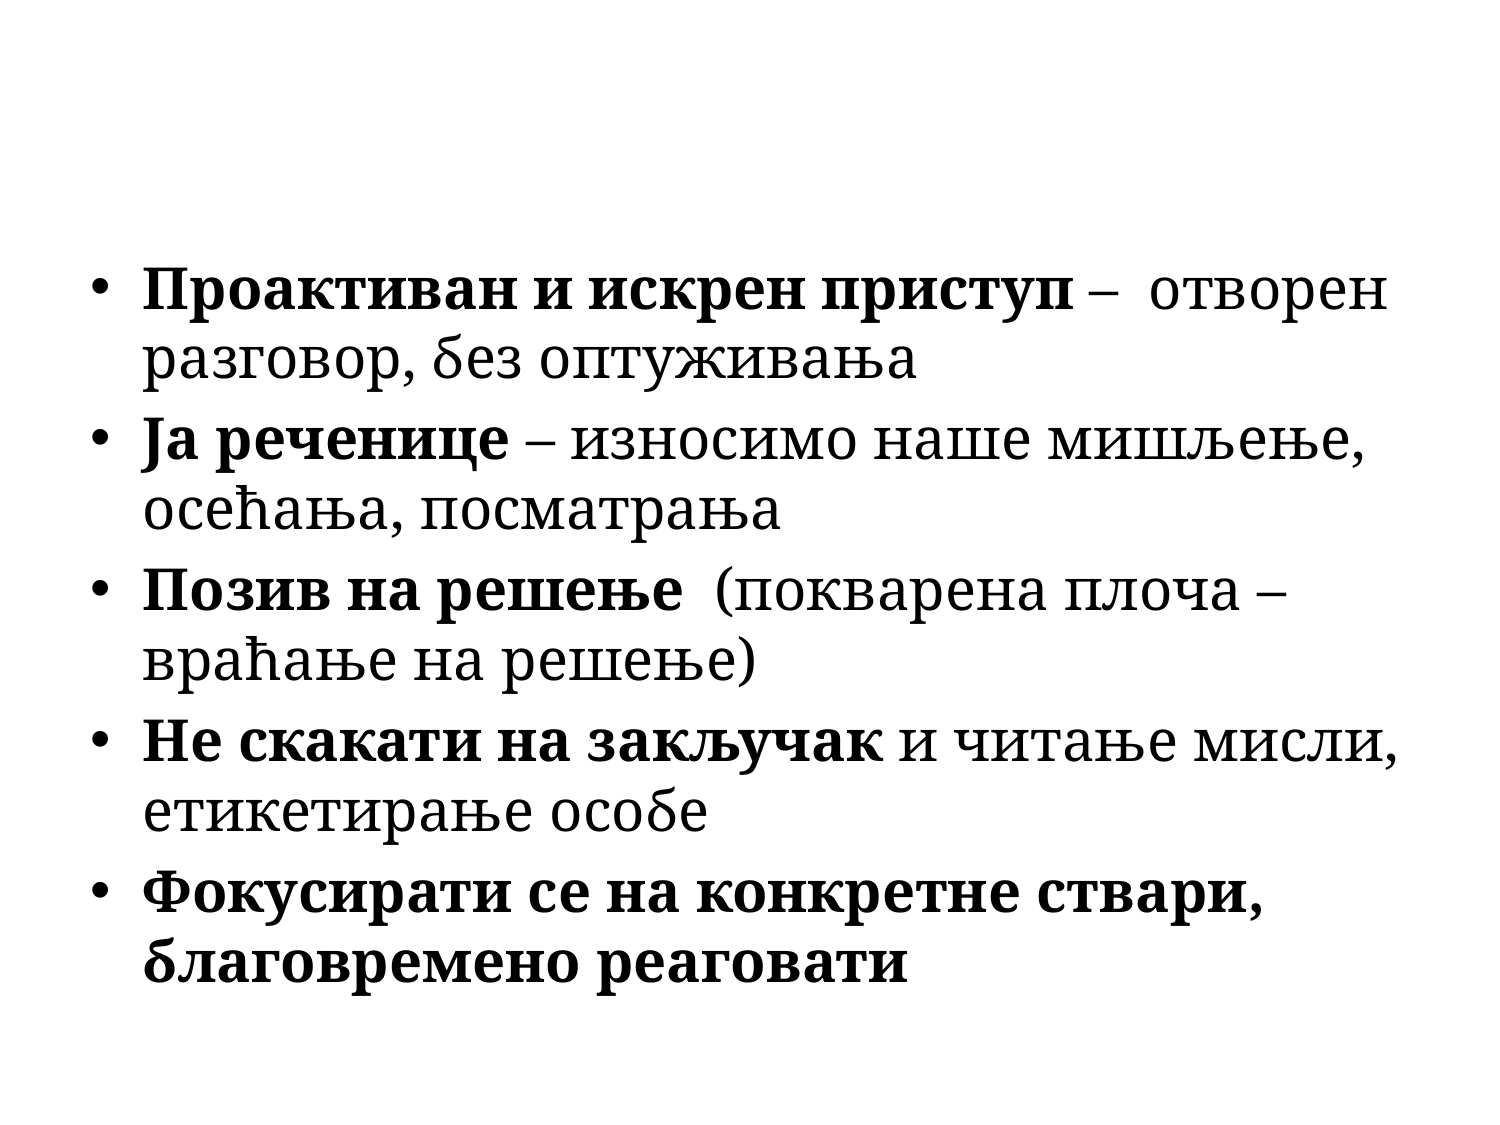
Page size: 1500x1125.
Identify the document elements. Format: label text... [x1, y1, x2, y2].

list Проактиван и искрен приступ – отворен разговор, без оптуживања Ја реченице – износимо наше мишљење, осећања, посматрања Позив на решење (покварена плоча – враћање на решење) Не скакати на закључак и читање мисли, етикетирање особе Фокусирати се на конкретне ствари, благовремено реаговати [75, 243, 1425, 1005]
